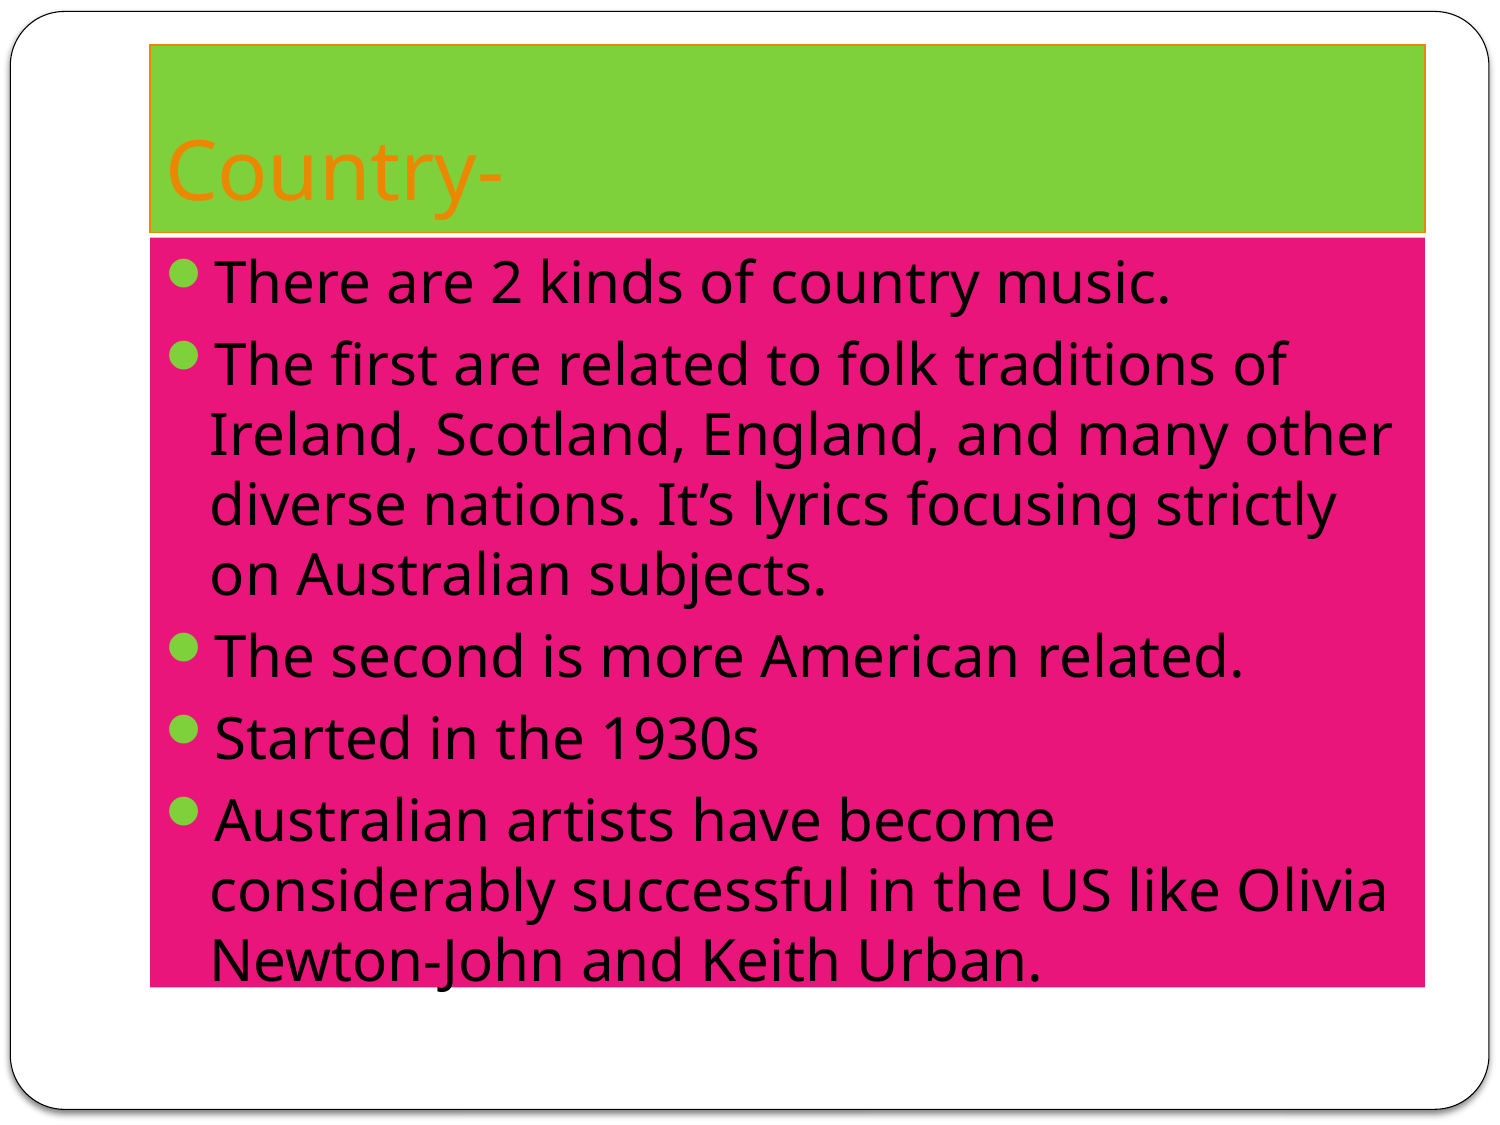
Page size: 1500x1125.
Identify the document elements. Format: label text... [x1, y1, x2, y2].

title Country- [149, 44, 1426, 233]
list There are 2 kinds of country music. The first are related to folk traditions of Ireland, Scotland, England, and many other diverse nations. It’s lyrics focusing strictly on Australian subjects. The second is more American related. Started in the 1930s Australian artists have become considerably successful in the US like Olivia Newton-John and Keith Urban. [149, 237, 1426, 988]
